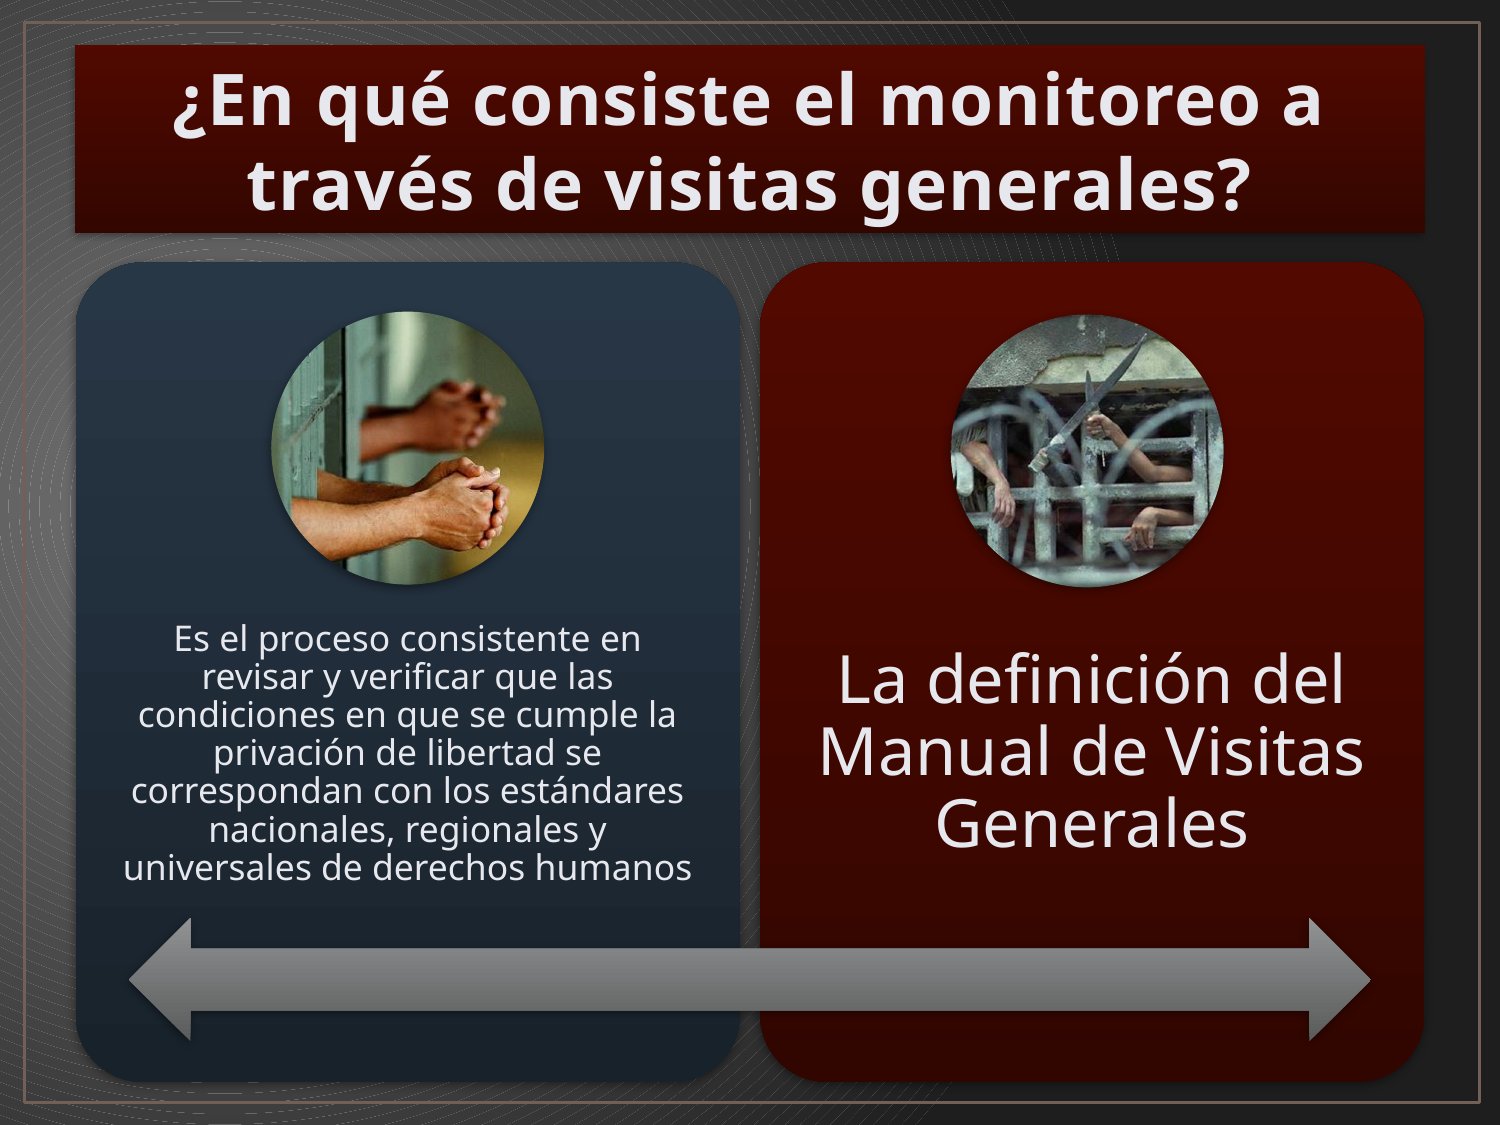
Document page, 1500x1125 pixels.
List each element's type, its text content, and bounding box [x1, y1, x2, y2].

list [74, 262, 1426, 1083]
title ¿En qué consiste el monitoreo a través de visitas generales? [75, 45, 1425, 233]
